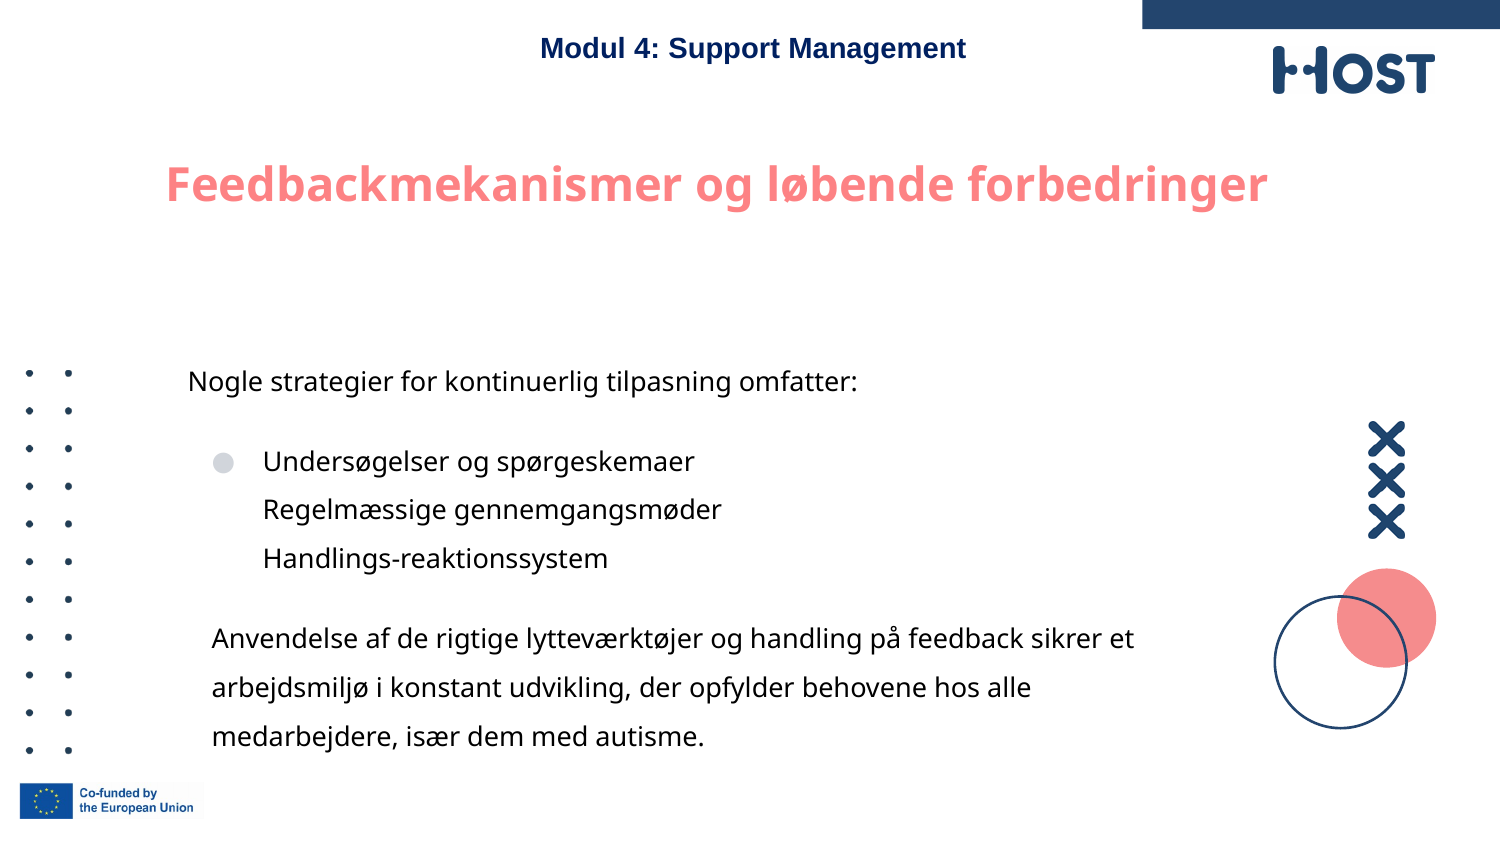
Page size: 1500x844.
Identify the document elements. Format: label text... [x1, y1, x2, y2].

picture [0, 370, 204, 820]
picture [1368, 421, 1405, 539]
list Nogle strategier for kontinuerlig tilpasning omfatter: Undersøgelser og spørgeskemaer Regelmæssige gennemgangsmøder Handlings-reaktionssystem Anvendelse af de rigtige lytteværktøjer og handling på feedback sikrer et arbejdsmiljø i konstant udvikling, der opfylder behovene hos alle medarbejdere, især dem med autisme. [172, 332, 1221, 724]
title Feedbackmekanismer og løbende forbedringer [150, 139, 1295, 253]
picture [1273, 46, 1435, 94]
text_box Modul 4: Support Management [525, 10, 1054, 68]
